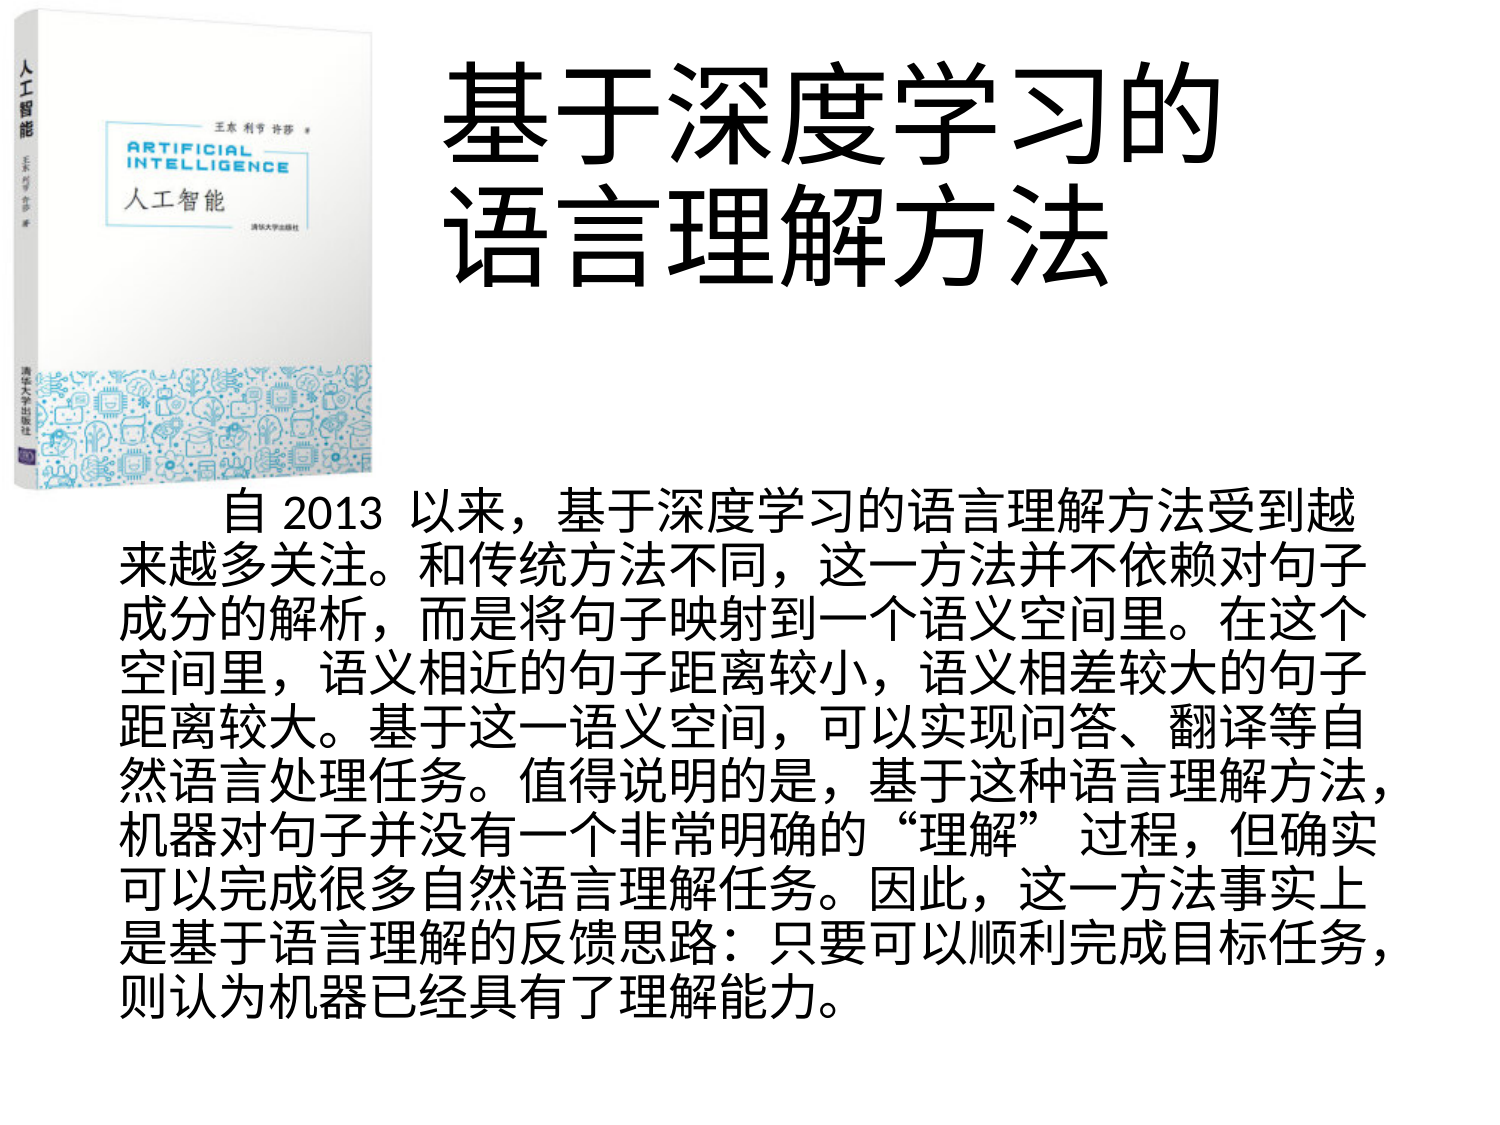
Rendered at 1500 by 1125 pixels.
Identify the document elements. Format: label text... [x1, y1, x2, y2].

picture [0, 0, 441, 510]
list 自2013 以来，基于深度学习的语言理解方法受到越来越多关注。和传统方法不同，这一方法并不依赖对句子成分的解析，而是将句子映射到一个语义空间里。在这个空间里，语义相近的句子距离较小，语义相差较大的句子距离较大。基于这一语义空间，可以实现问答、翻译等自然语言处理任务。值得说明的是，基于这种语言理解方法，机器对句子并没有一个非常明确的“理解” 过程，但确实可以完成很多自然语言理解任务。因此，这一方法事实上是基于语言理解的反馈思路：只要可以顺利完成目标任务，则认为机器已经具有了理解能力。 [103, 478, 1397, 1106]
text_box 基于深度学习的 语言理解方法 [424, 52, 1242, 432]
